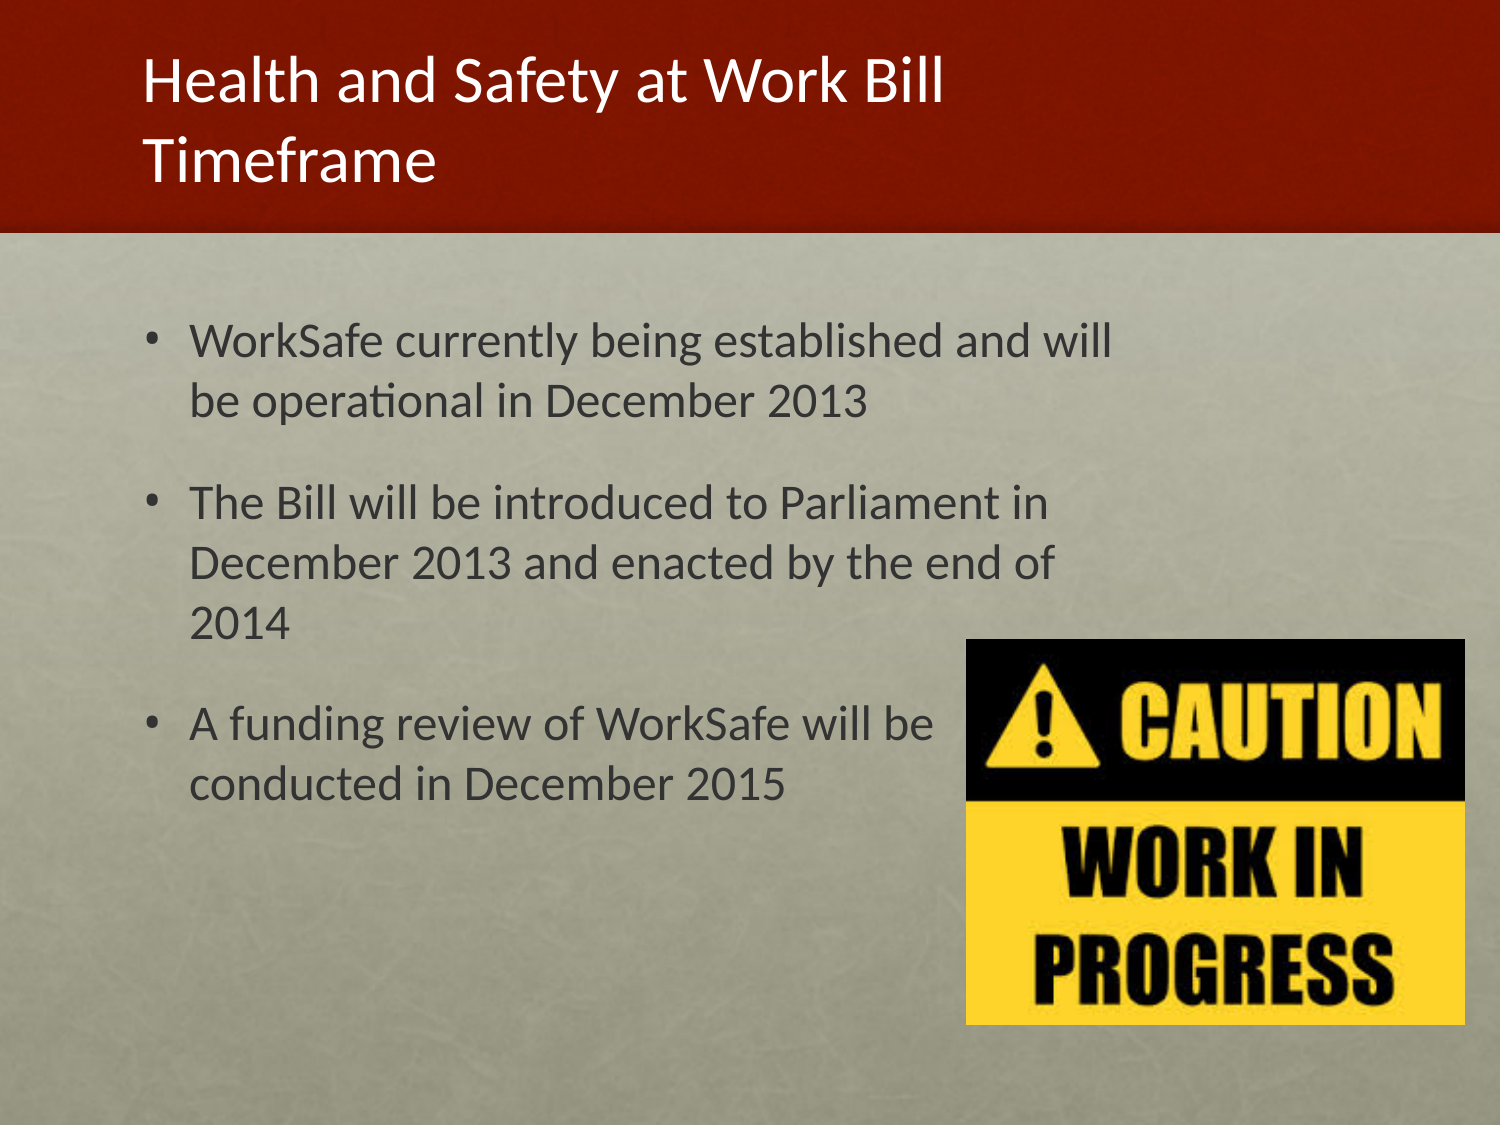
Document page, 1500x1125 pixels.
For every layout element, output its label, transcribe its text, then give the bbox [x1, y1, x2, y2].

list WorkSafe currently being established and will be operational in December 2013 The Bill will be introduced to Parliament in December 2013 and enacted by the end of 2014 A funding review of WorkSafe will be conducted in December 2015 [127, 299, 1136, 1005]
title Health and Safety at Work Bill Timeframe [127, 10, 1372, 221]
picture [0, 214, 1500, 1125]
